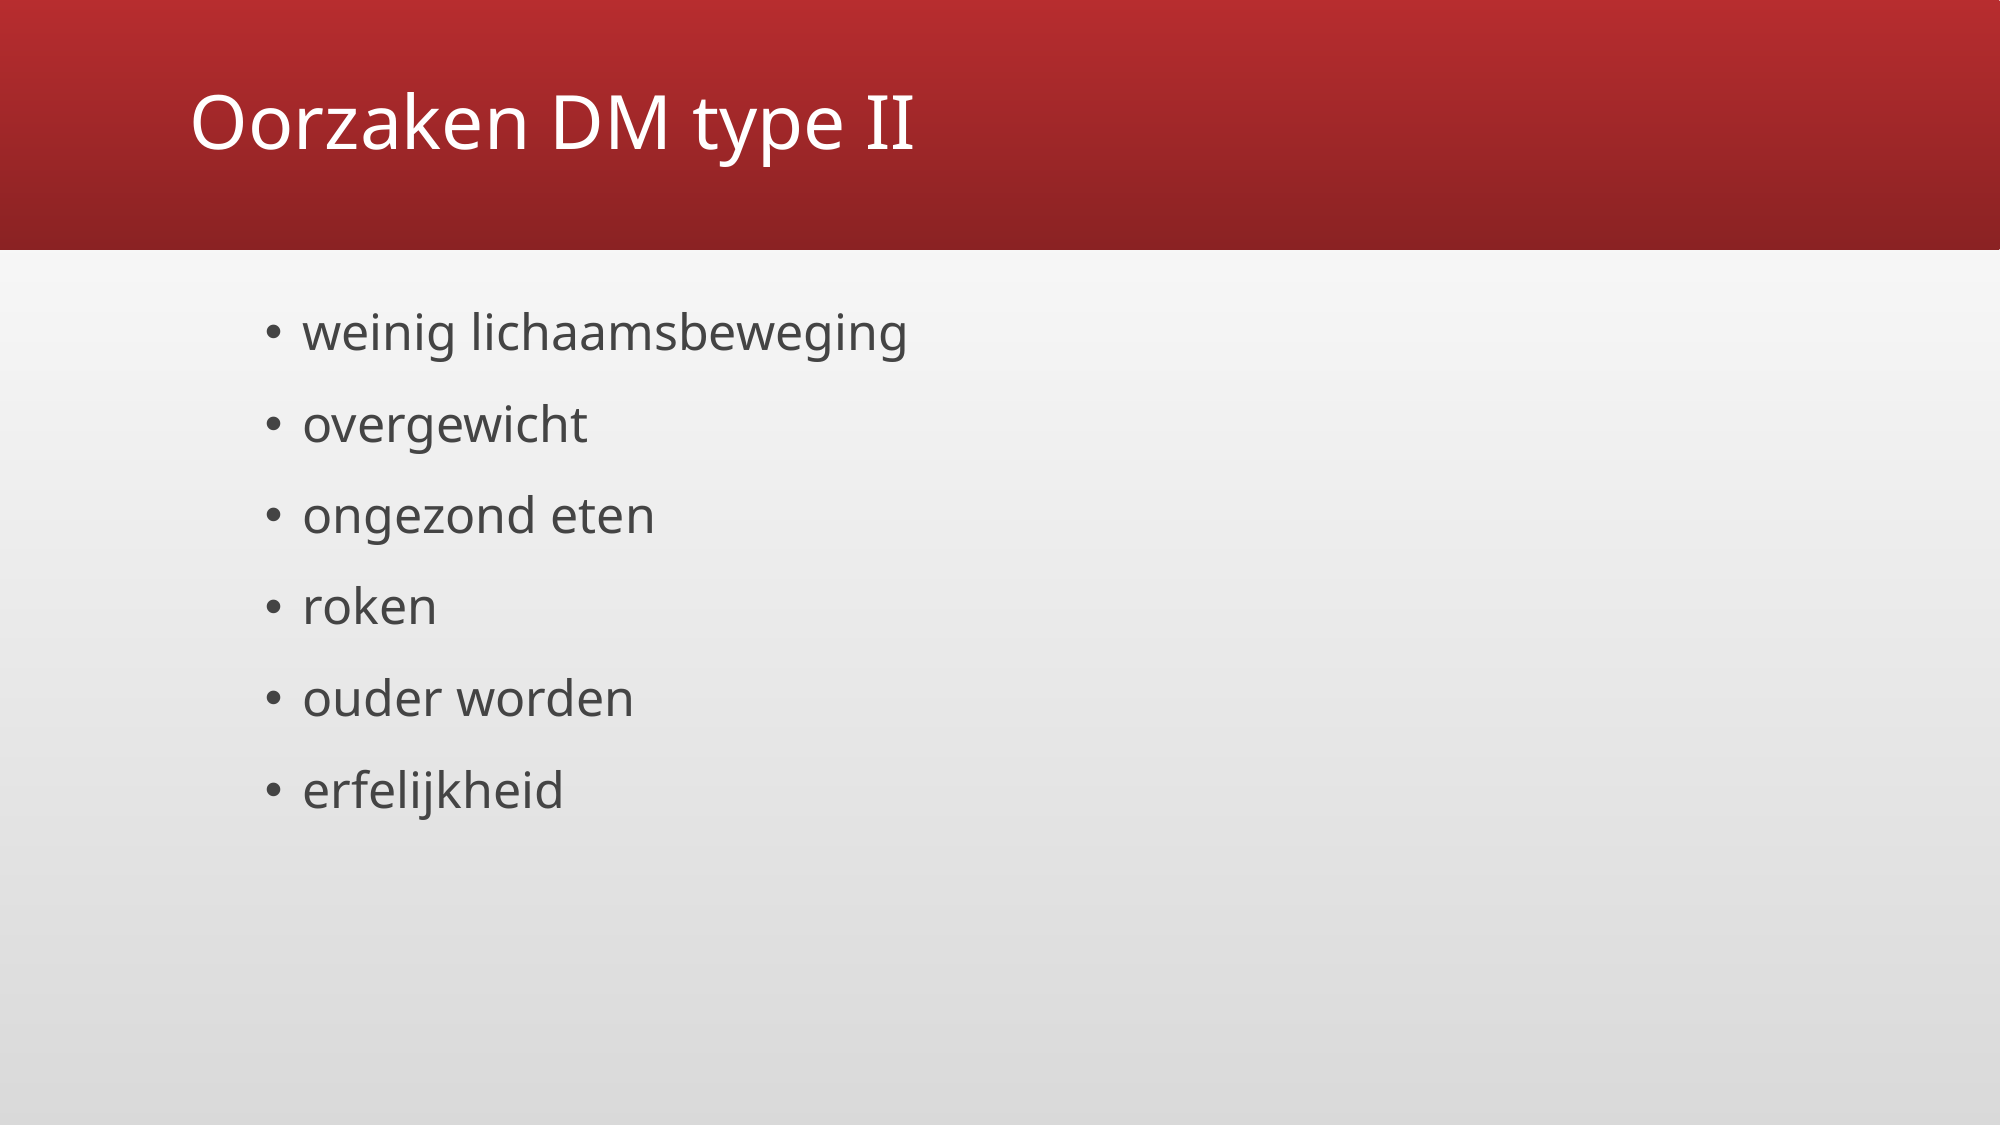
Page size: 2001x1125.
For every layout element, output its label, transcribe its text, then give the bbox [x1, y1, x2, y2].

list weinig lichaamsbeweging overgewicht ongezond eten roken ouder worden erfelijkheid [249, 299, 1750, 1050]
title Oorzaken DM type II [174, 16, 1825, 234]
